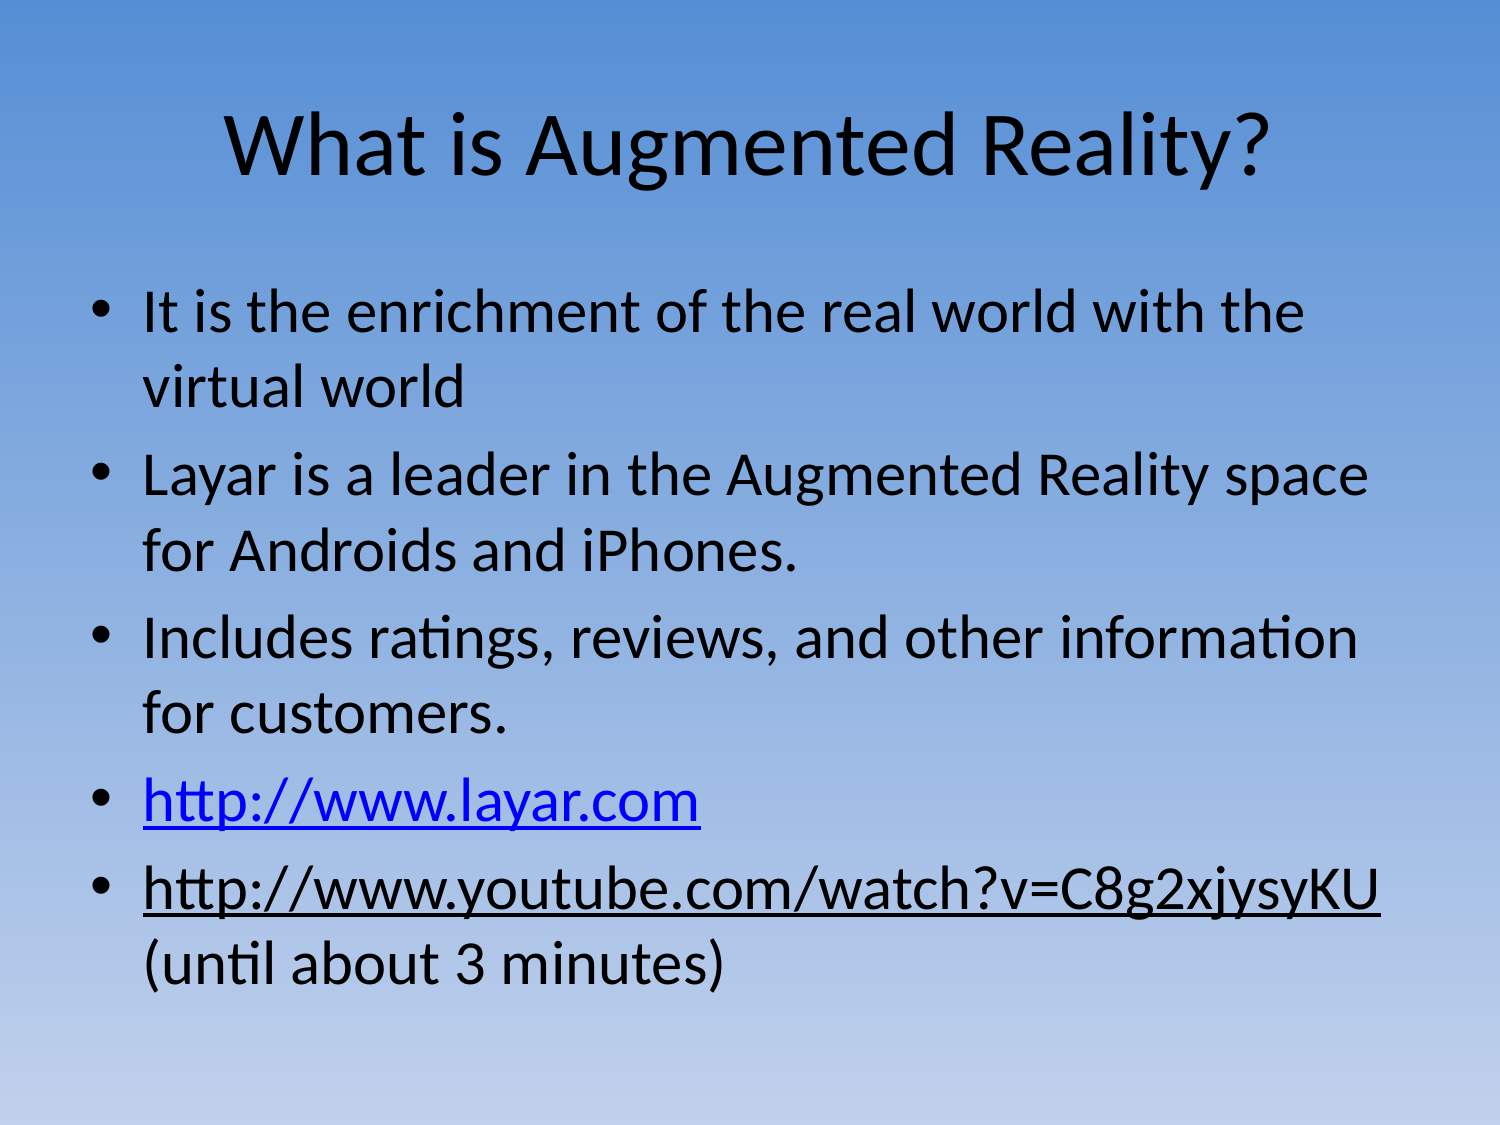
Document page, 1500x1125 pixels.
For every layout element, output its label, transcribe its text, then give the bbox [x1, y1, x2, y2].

title What is Augmented Reality? [75, 45, 1425, 233]
list It is the enrichment of the real world with the virtual world Layar is a leader in the Augmented Reality space for Androids and iPhones. Includes ratings, reviews, and other information for customers. http://www.layar.com http://www.youtube.com/watch?v=C8g2xjysyKU (until about 3 minutes) [75, 262, 1425, 1005]
